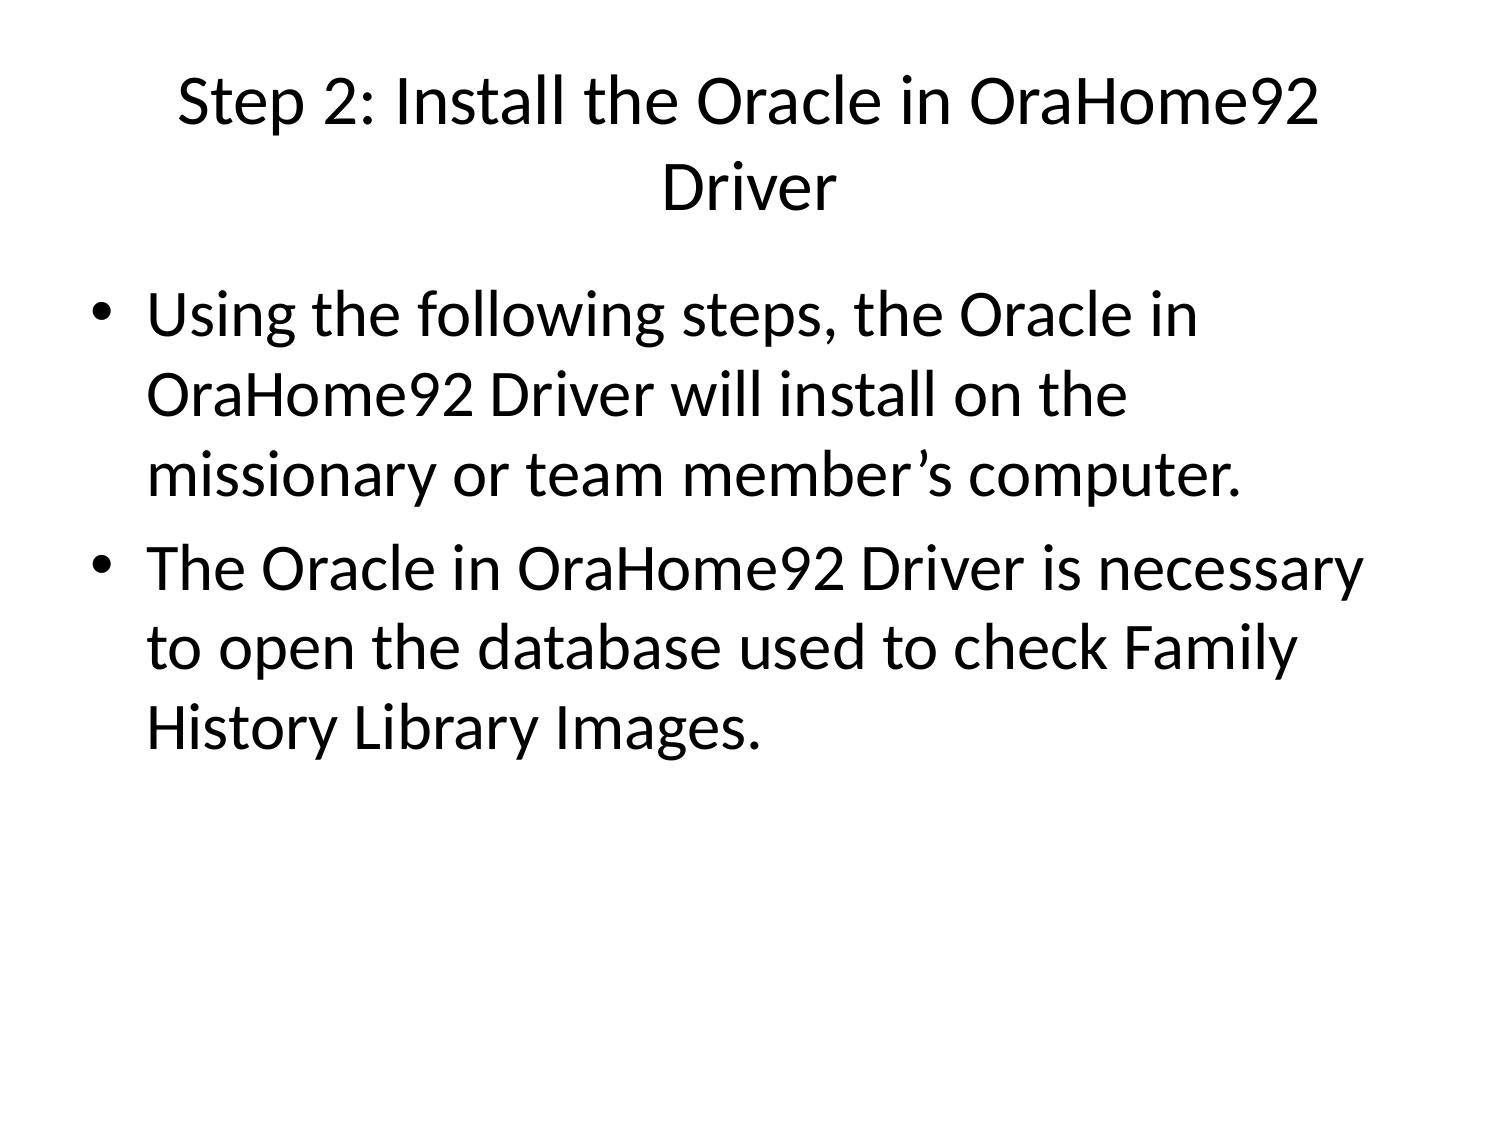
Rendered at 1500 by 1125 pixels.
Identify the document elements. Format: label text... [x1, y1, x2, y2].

list Using the following steps, the Oracle in OraHome92 Driver will install on the missionary or team member’s computer. The Oracle in OraHome92 Driver is necessary to open the database used to check Family History Library Images. [75, 262, 1425, 1005]
title Step 2: Install the Oracle in OraHome92 Driver [75, 45, 1425, 233]
